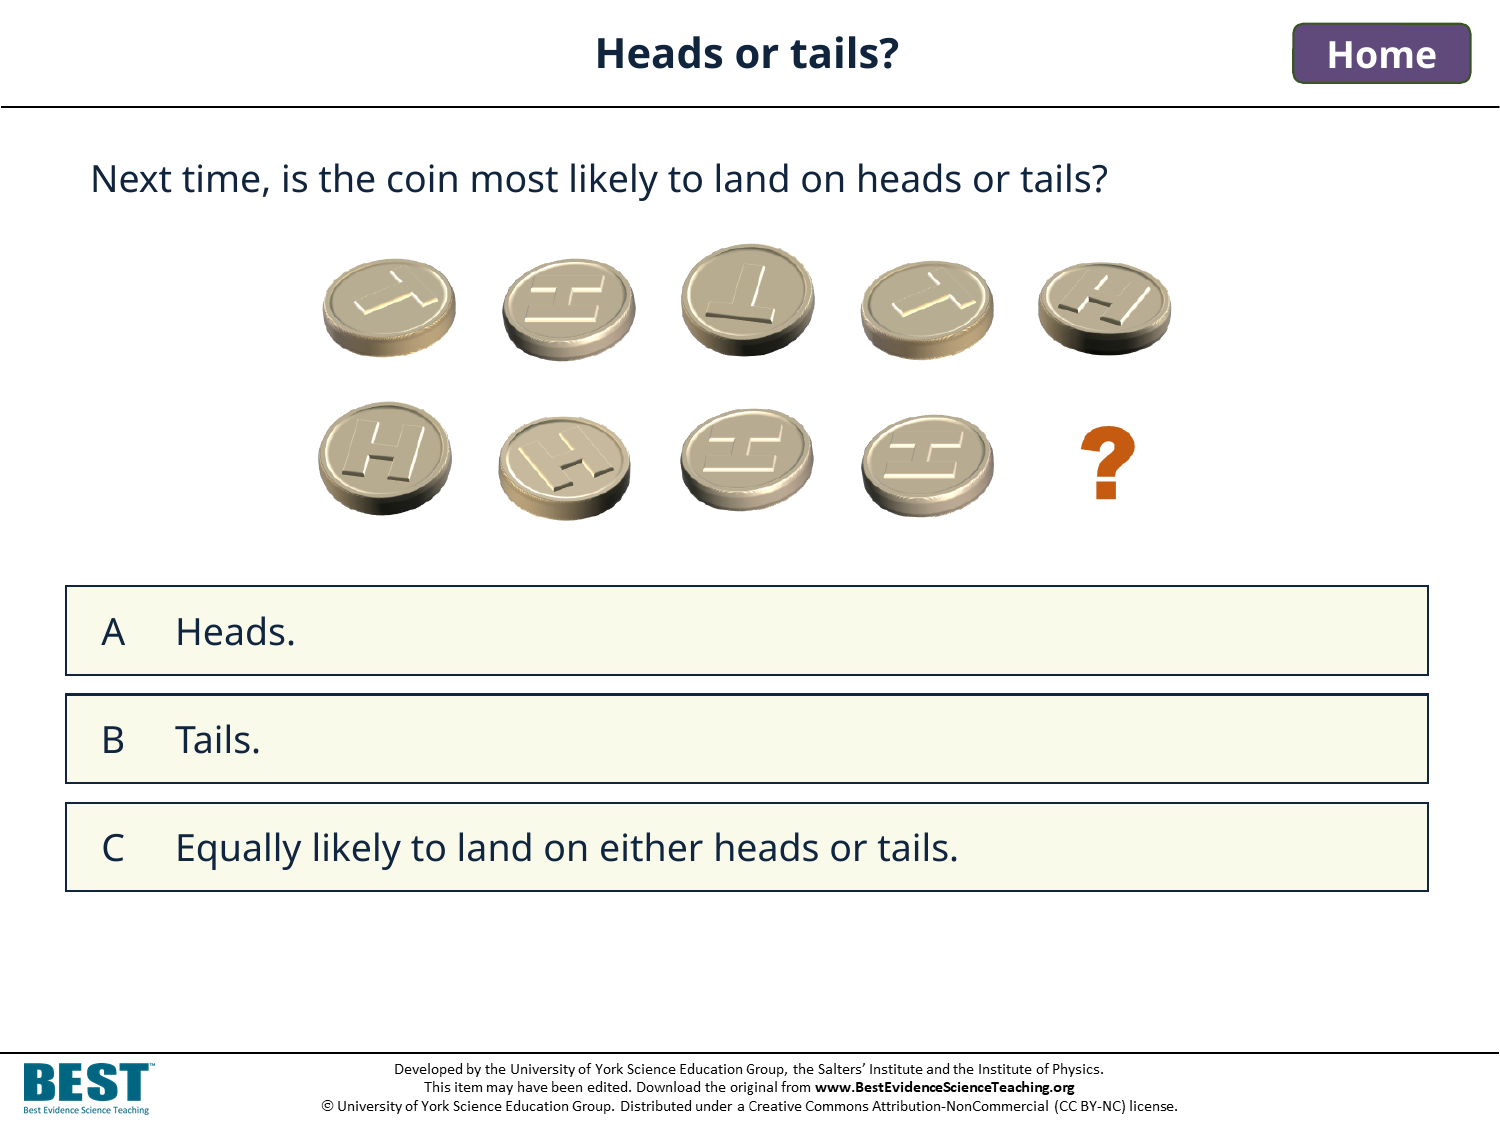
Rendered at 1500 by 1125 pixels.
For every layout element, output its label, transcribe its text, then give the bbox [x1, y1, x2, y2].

text_box Heads or tails? [23, 4, 1471, 99]
text_box Home [1292, 22, 1472, 84]
picture [0, 106, 1500, 1125]
